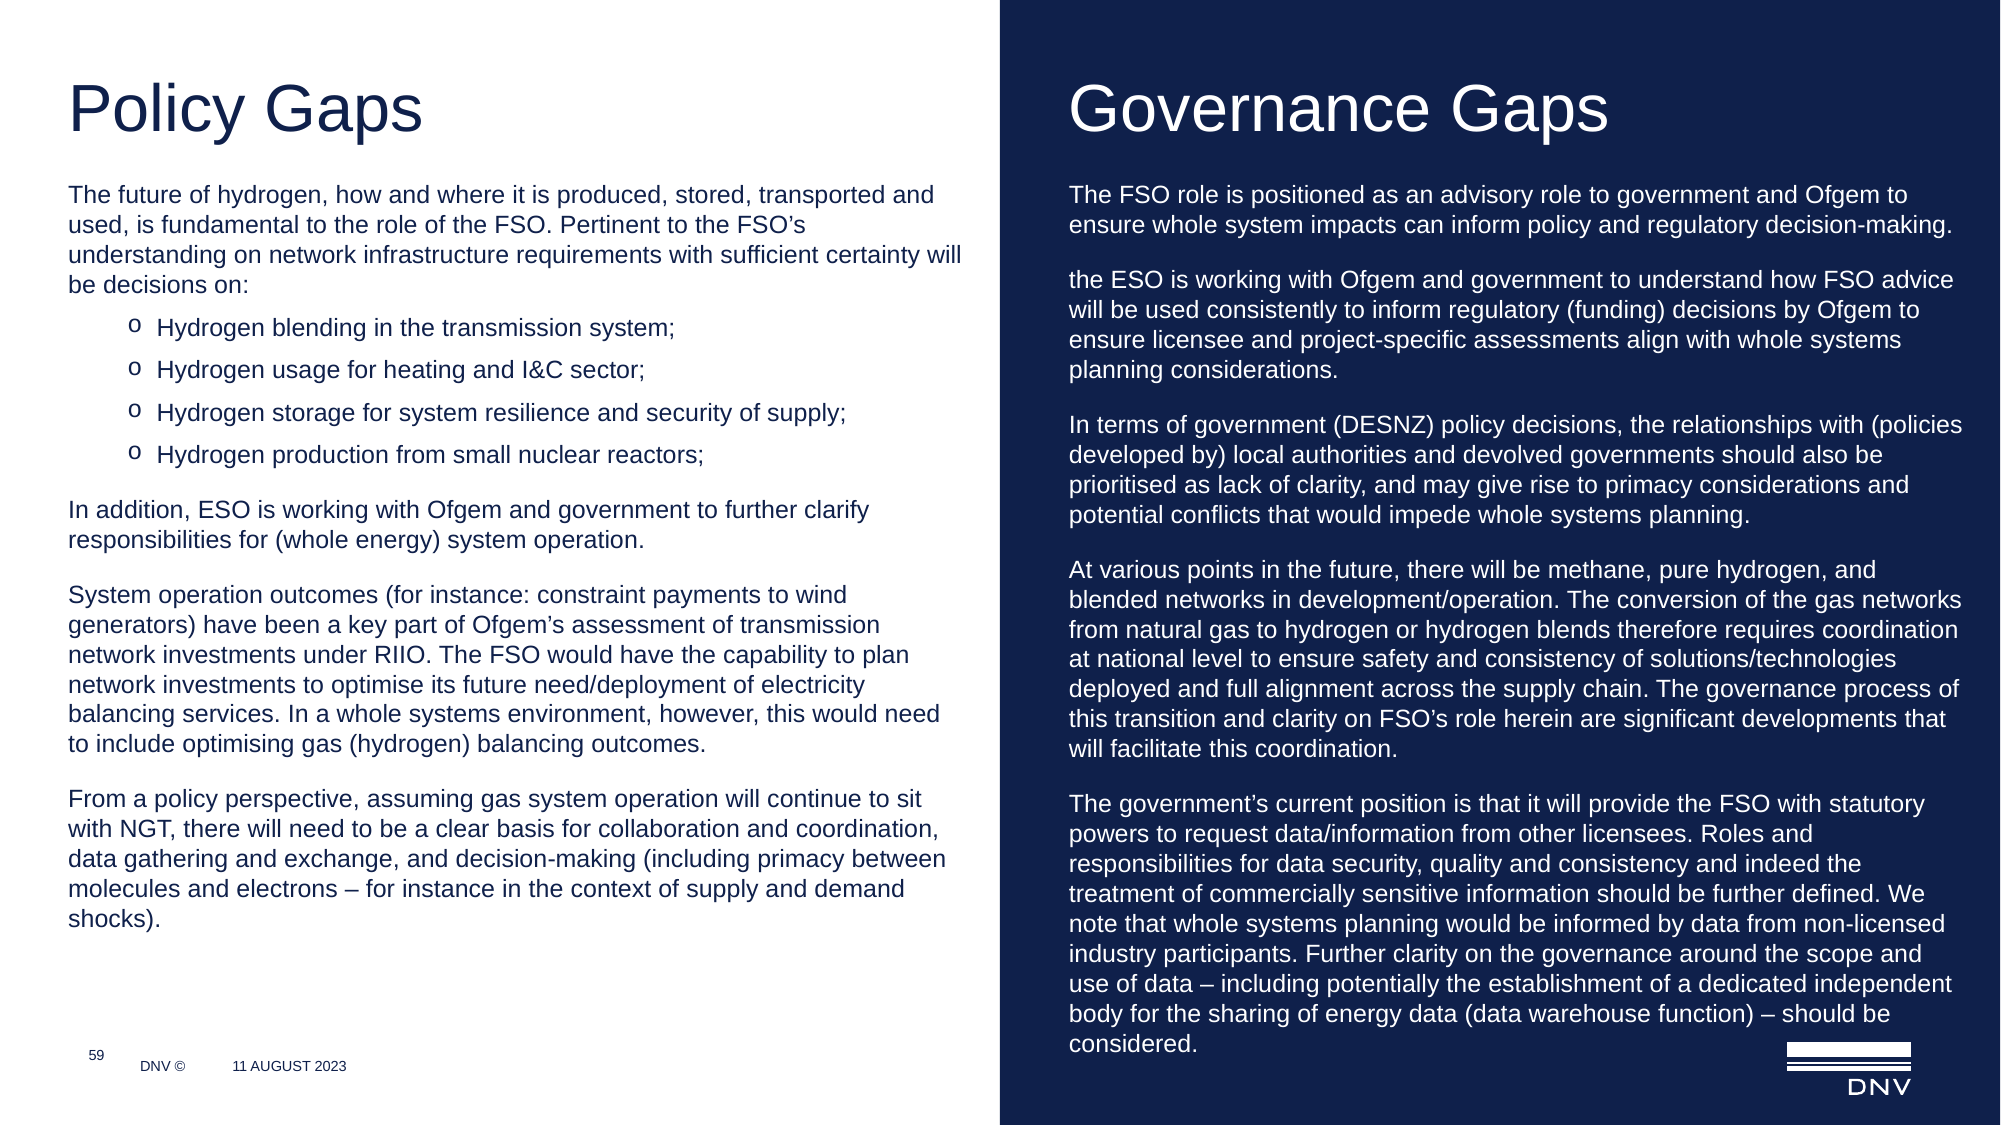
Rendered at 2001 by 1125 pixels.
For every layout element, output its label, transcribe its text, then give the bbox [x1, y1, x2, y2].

list The FSO role is positioned as an advisory role to government and Ofgem to ensure whole system impacts can inform policy and regulatory decision-making. the ESO is working with Ofgem and government to understand how FSO advice will be used consistently to inform regulatory (funding) decisions by Ofgem to ensure licensee and project-specific assessments align with whole systems planning considerations. In terms of government (DESNZ) policy decisions, the relationships with (policies developed by) local authorities and devolved governments should also be prioritised as lack of clarity, and may give rise to primacy considerations and potential conflicts that would impede whole systems planning. At various points in the future, there will be methane, pure hydrogen, and blended networks in development/operation. The conversion of the gas networks from natural gas to hydrogen or hydrogen blends therefore requires coordination at national level to ensure safety and consistency of solutions/technologies deployed and full alignment across the supply chain. The governance process of this transition and clarity on FSO’s role herein are significant developments that will facilitate this coordination. The government’s current position is that it will provide the FSO with statutory powers to request data/information from other licensees. Roles and responsibilities for data security, quality and consistency and indeed the treatment of commercially sensitive information should be further defined. We note that whole systems planning would be informed by data from non-licensed industry participants. Further clarity on the governance around the scope and use of data – including potentially the establishment of a dedicated independent body for the sharing of energy data (data warehouse function) – should be considered. [1069, 178, 1966, 1032]
slide_number 59 [88, 1046, 133, 1072]
list Governance Gaps [1069, 78, 1893, 178]
title Policy Gaps [68, 78, 892, 178]
list The future of hydrogen, how and where it is produced, stored, transported and used, is fundamental to the role of the FSO. Pertinent to the FSO’s understanding on network infrastructure requirements with sufficient certainty will be decisions on: Hydrogen blending in the transmission system; Hydrogen usage for heating and I&C sector; Hydrogen storage for system resilience and security of supply; Hydrogen production from small nuclear reactors; In addition, ESO is working with Ofgem and government to further clarify responsibilities for (whole energy) system operation. System operation outcomes (for instance: constraint payments to wind generators) have been a key part of Ofgem’s assessment of transmission network investments under RIIO. The FSO would have the capability to plan network investments to optimise its future need/deployment of electricity balancing services. In a whole systems environment, however, this would need to include optimising gas (hydrogen) balancing outcomes. From a policy perspective, assuming gas system operation will continue to sit with NGT, there will need to be a clear basis for collaboration and coordination, data gathering and exchange, and decision-making (including primacy between molecules and electrons – for instance in the context of supply and demand shocks). [68, 178, 965, 1023]
